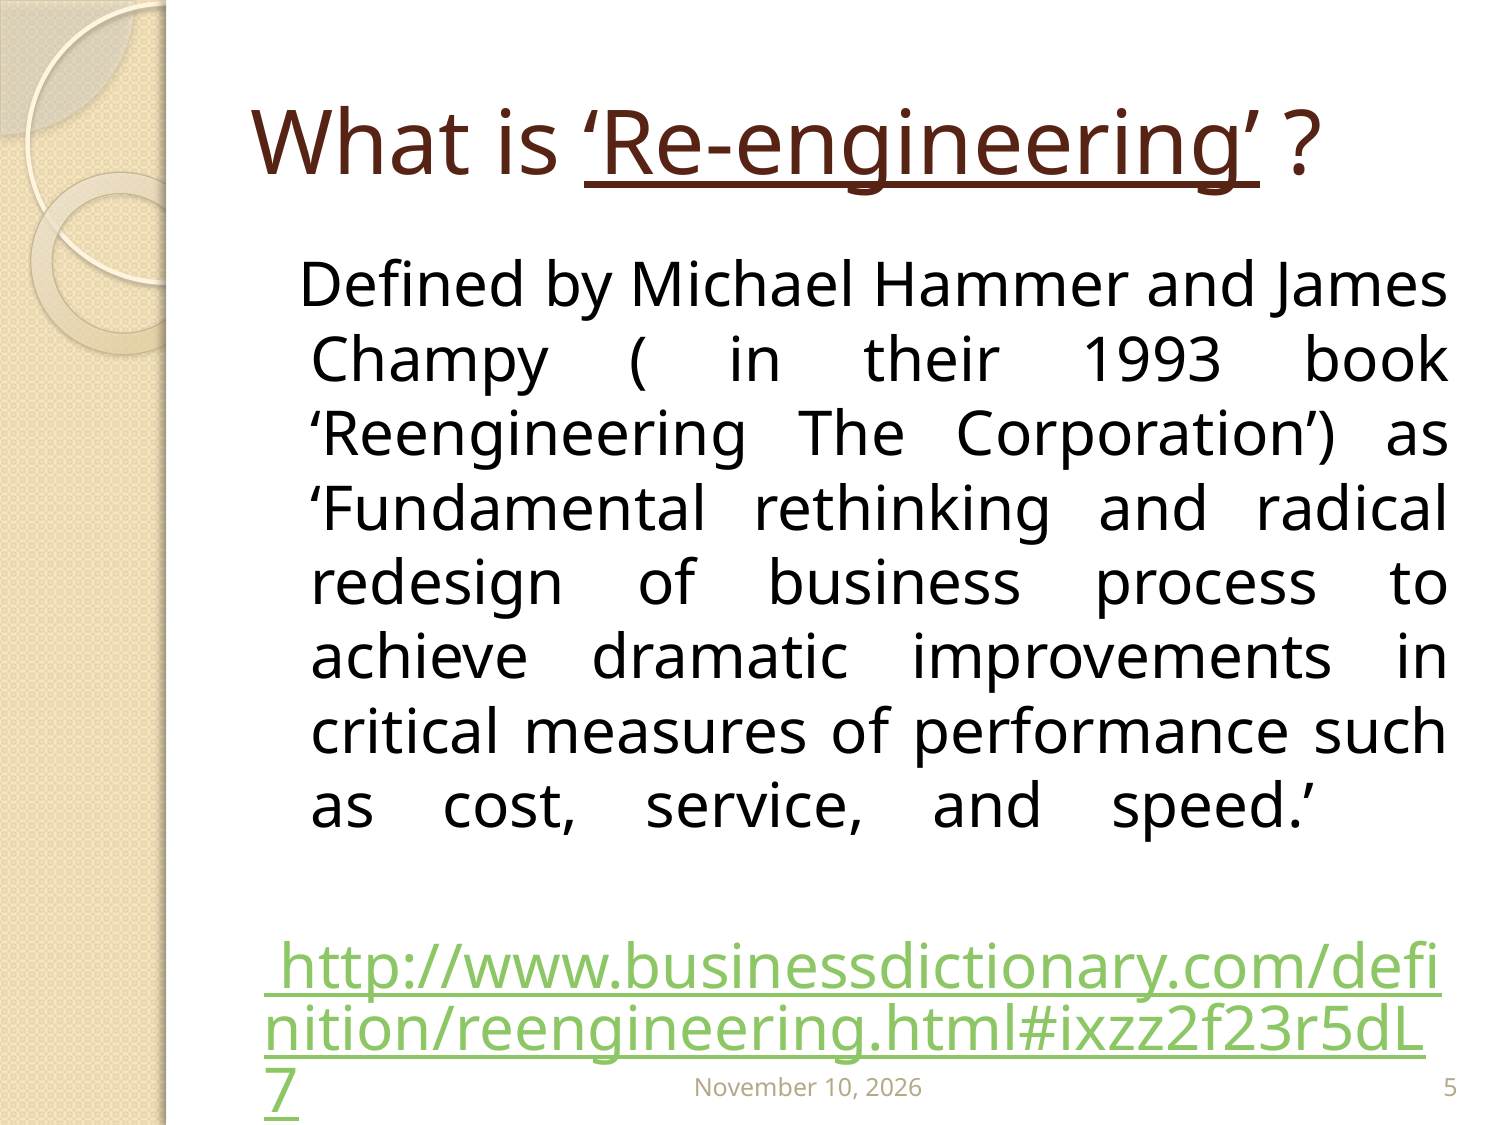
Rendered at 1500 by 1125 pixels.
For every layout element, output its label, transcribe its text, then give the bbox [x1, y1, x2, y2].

title What is ‘Re-engineering’ ? [235, 45, 1466, 233]
list Defined by Michael Hammer and James Champy ( in their 1993 book ‘Reengineering The Corporation’) as ‘Fundamental rethinking and radical redesign of business process to achieve dramatic improvements in critical measures of performance such as cost, service, and speed.’ http://www.businessdictionary.com/definition/reengineering.html#ixzz2f23r5dL7 [235, 237, 1466, 1025]
slide_number 5 [1413, 1034, 1488, 1113]
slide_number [587, 1034, 938, 1113]
